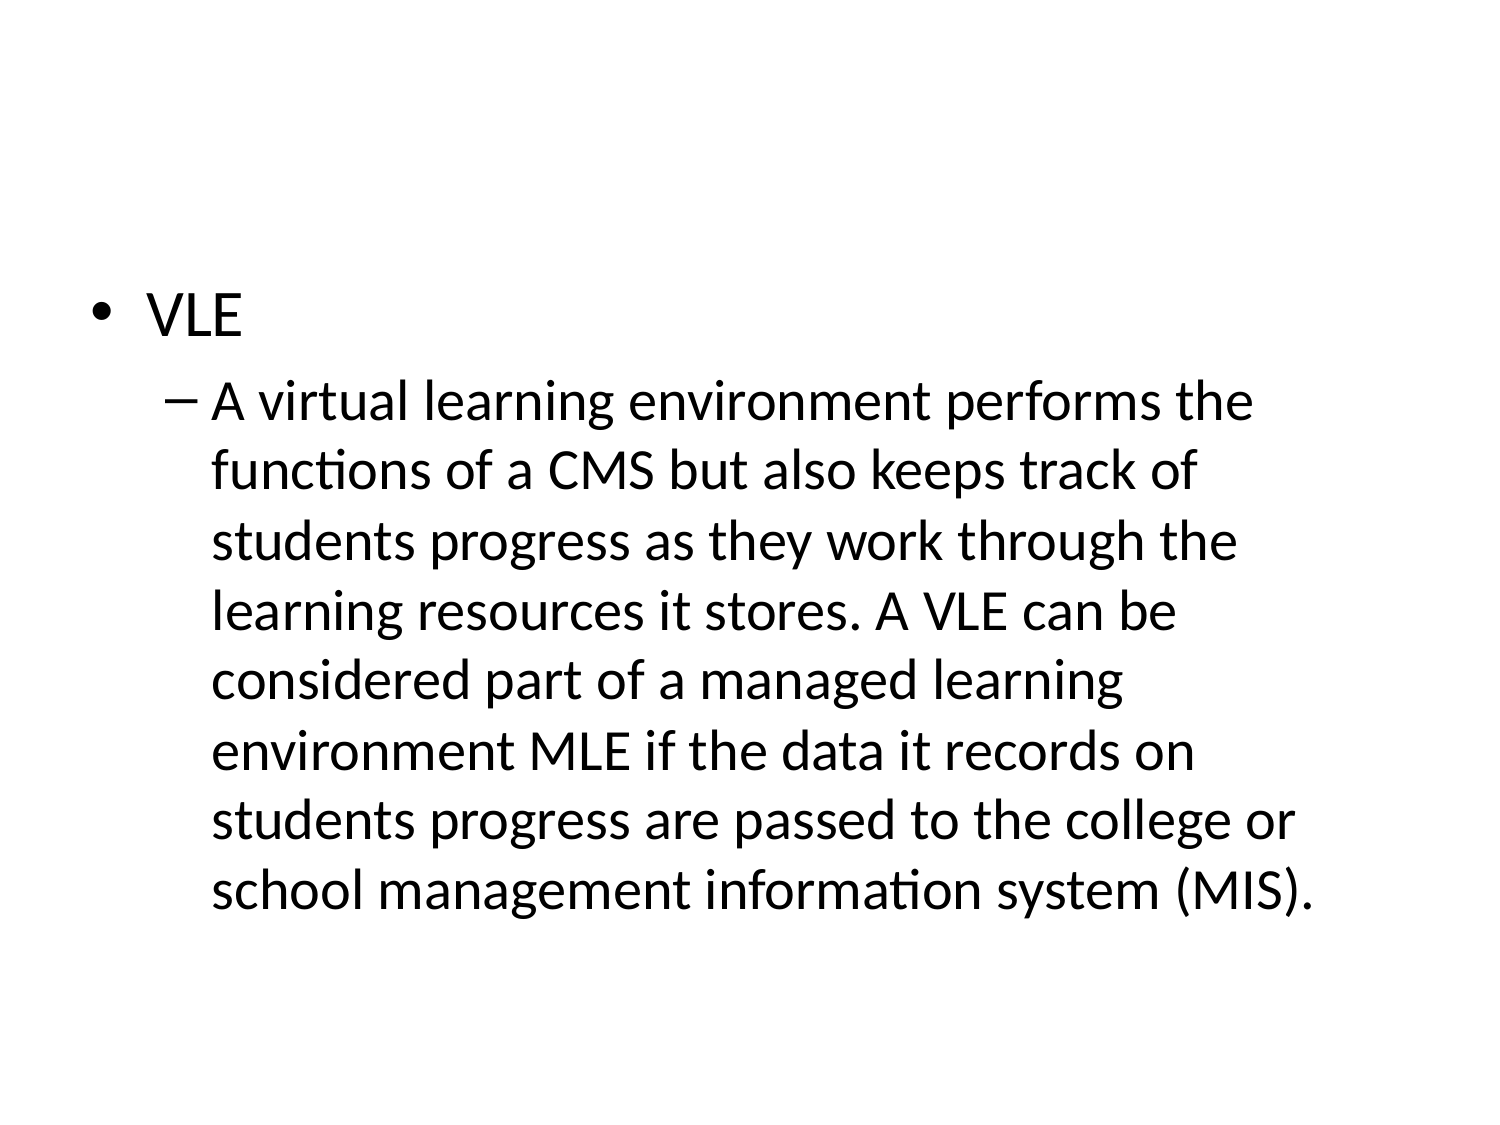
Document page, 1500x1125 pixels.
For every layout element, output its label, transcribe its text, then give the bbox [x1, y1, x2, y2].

list VLE A virtual learning environment performs the functions of a CMS but also keeps track of students progress as they work through the learning resources it stores. A VLE can be considered part of a managed learning environment MLE if the data it records on students progress are passed to the college or school management information system (MIS). [75, 262, 1425, 1005]
